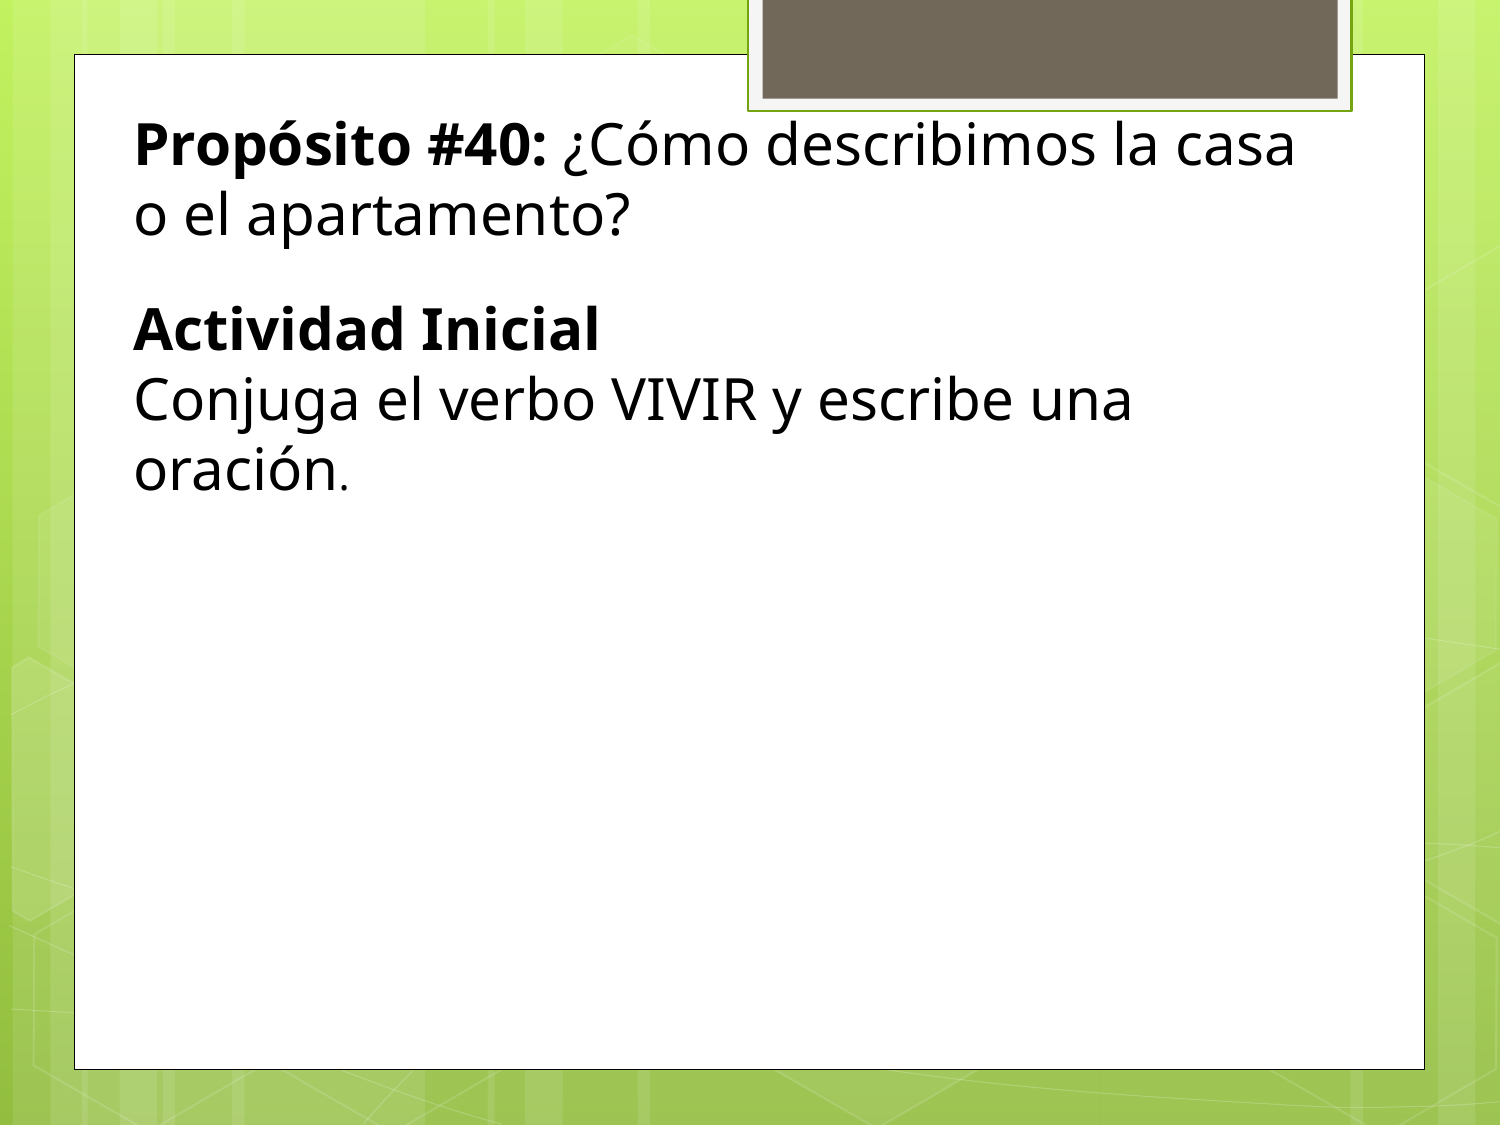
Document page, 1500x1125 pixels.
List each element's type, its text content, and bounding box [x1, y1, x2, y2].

text_box Propósito #40: ¿Cómo describimos la casa o el apartamento? Actividad Inicial Conjuga el verbo VIVIR y escribe una oración. [118, 99, 1357, 610]
